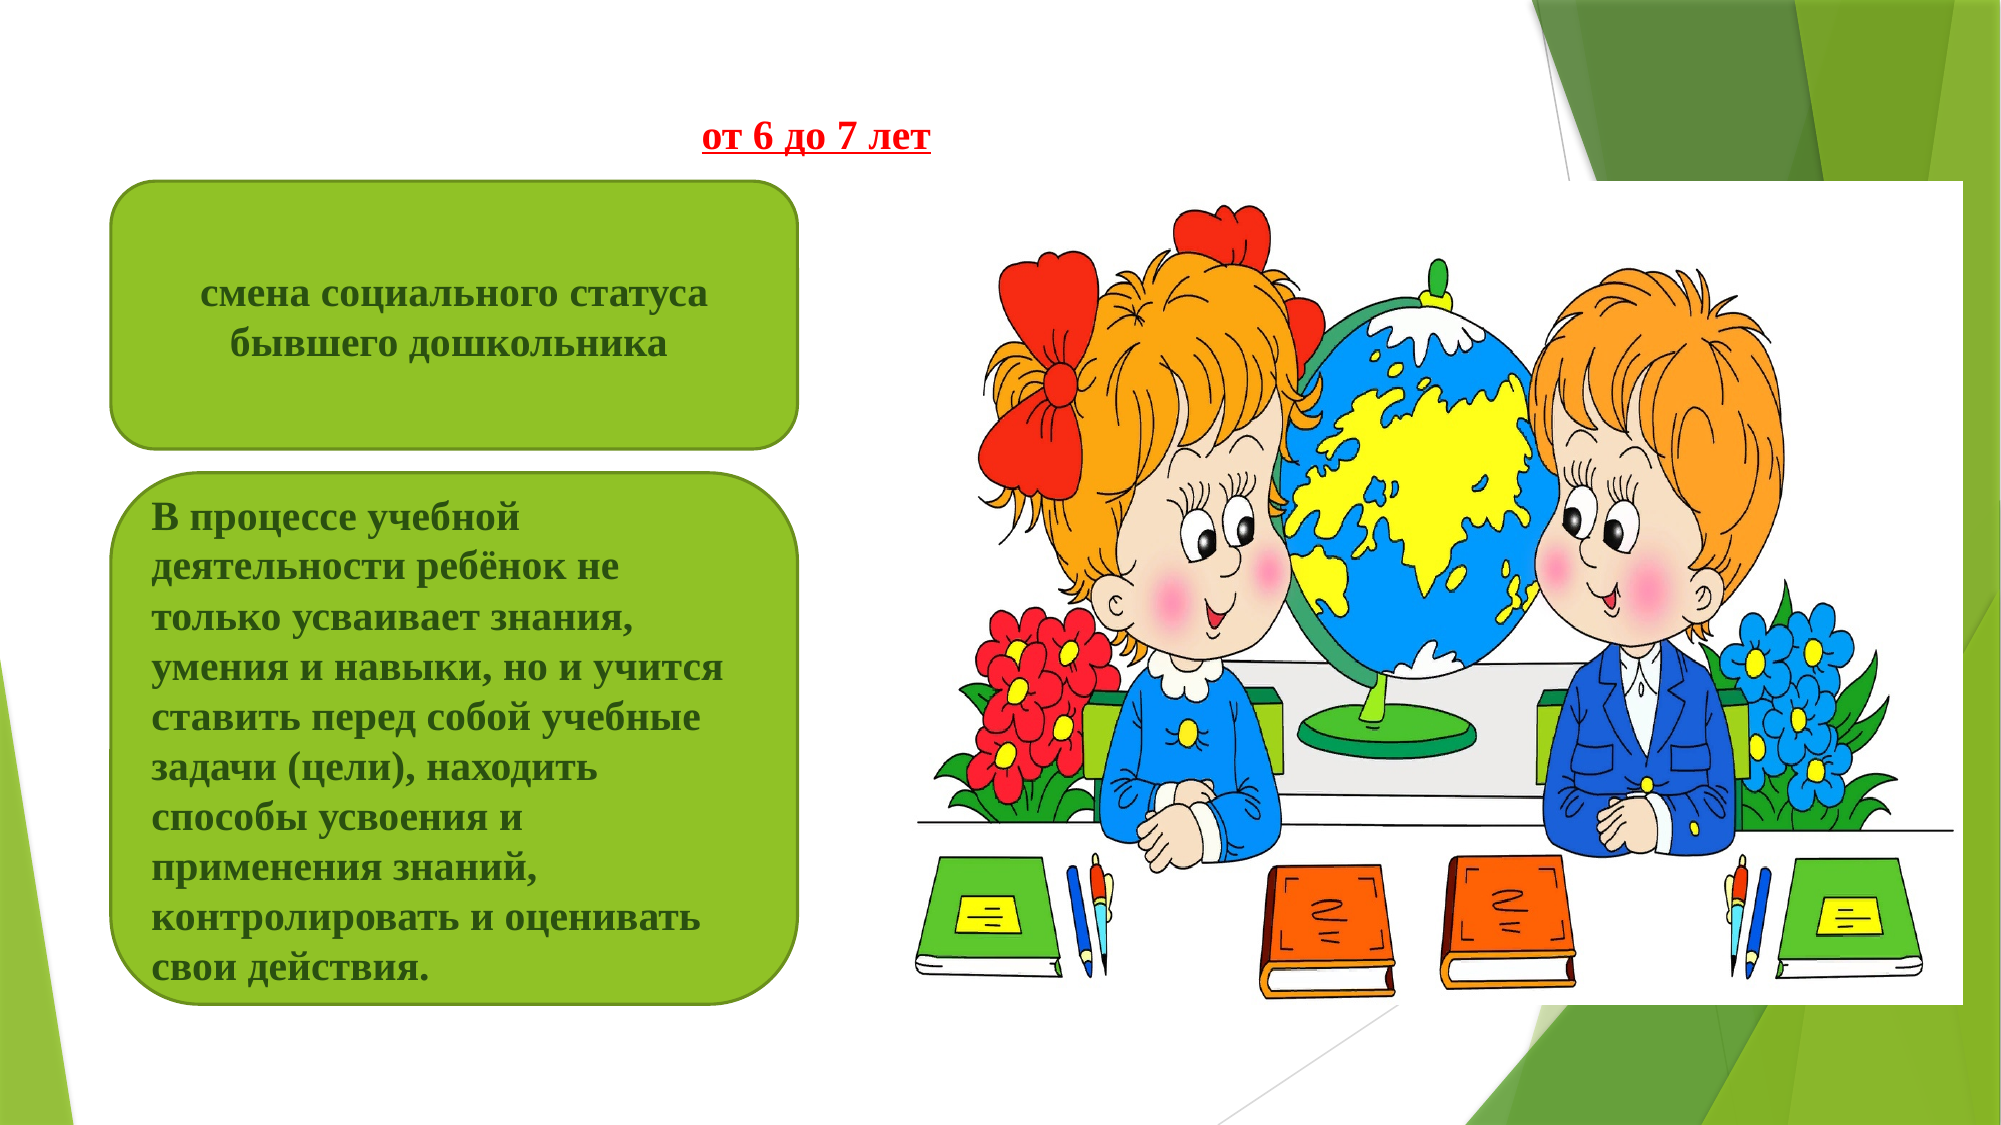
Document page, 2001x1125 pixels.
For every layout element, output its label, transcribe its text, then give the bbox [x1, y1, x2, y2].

text_box В процессе учебной деятельности ребёнок не только усваивает знания, умения и навыки, но и учится ставить перед собой учебные задачи (цели), находить способы усвоения и применения знаний, контролировать и оценивать свои действия. [109, 471, 800, 1006]
text_box смена социального статуса бывшего дошкольника [109, 179, 800, 451]
title от 6 до 7 лет [111, 99, 1522, 203]
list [814, 180, 1964, 1005]
